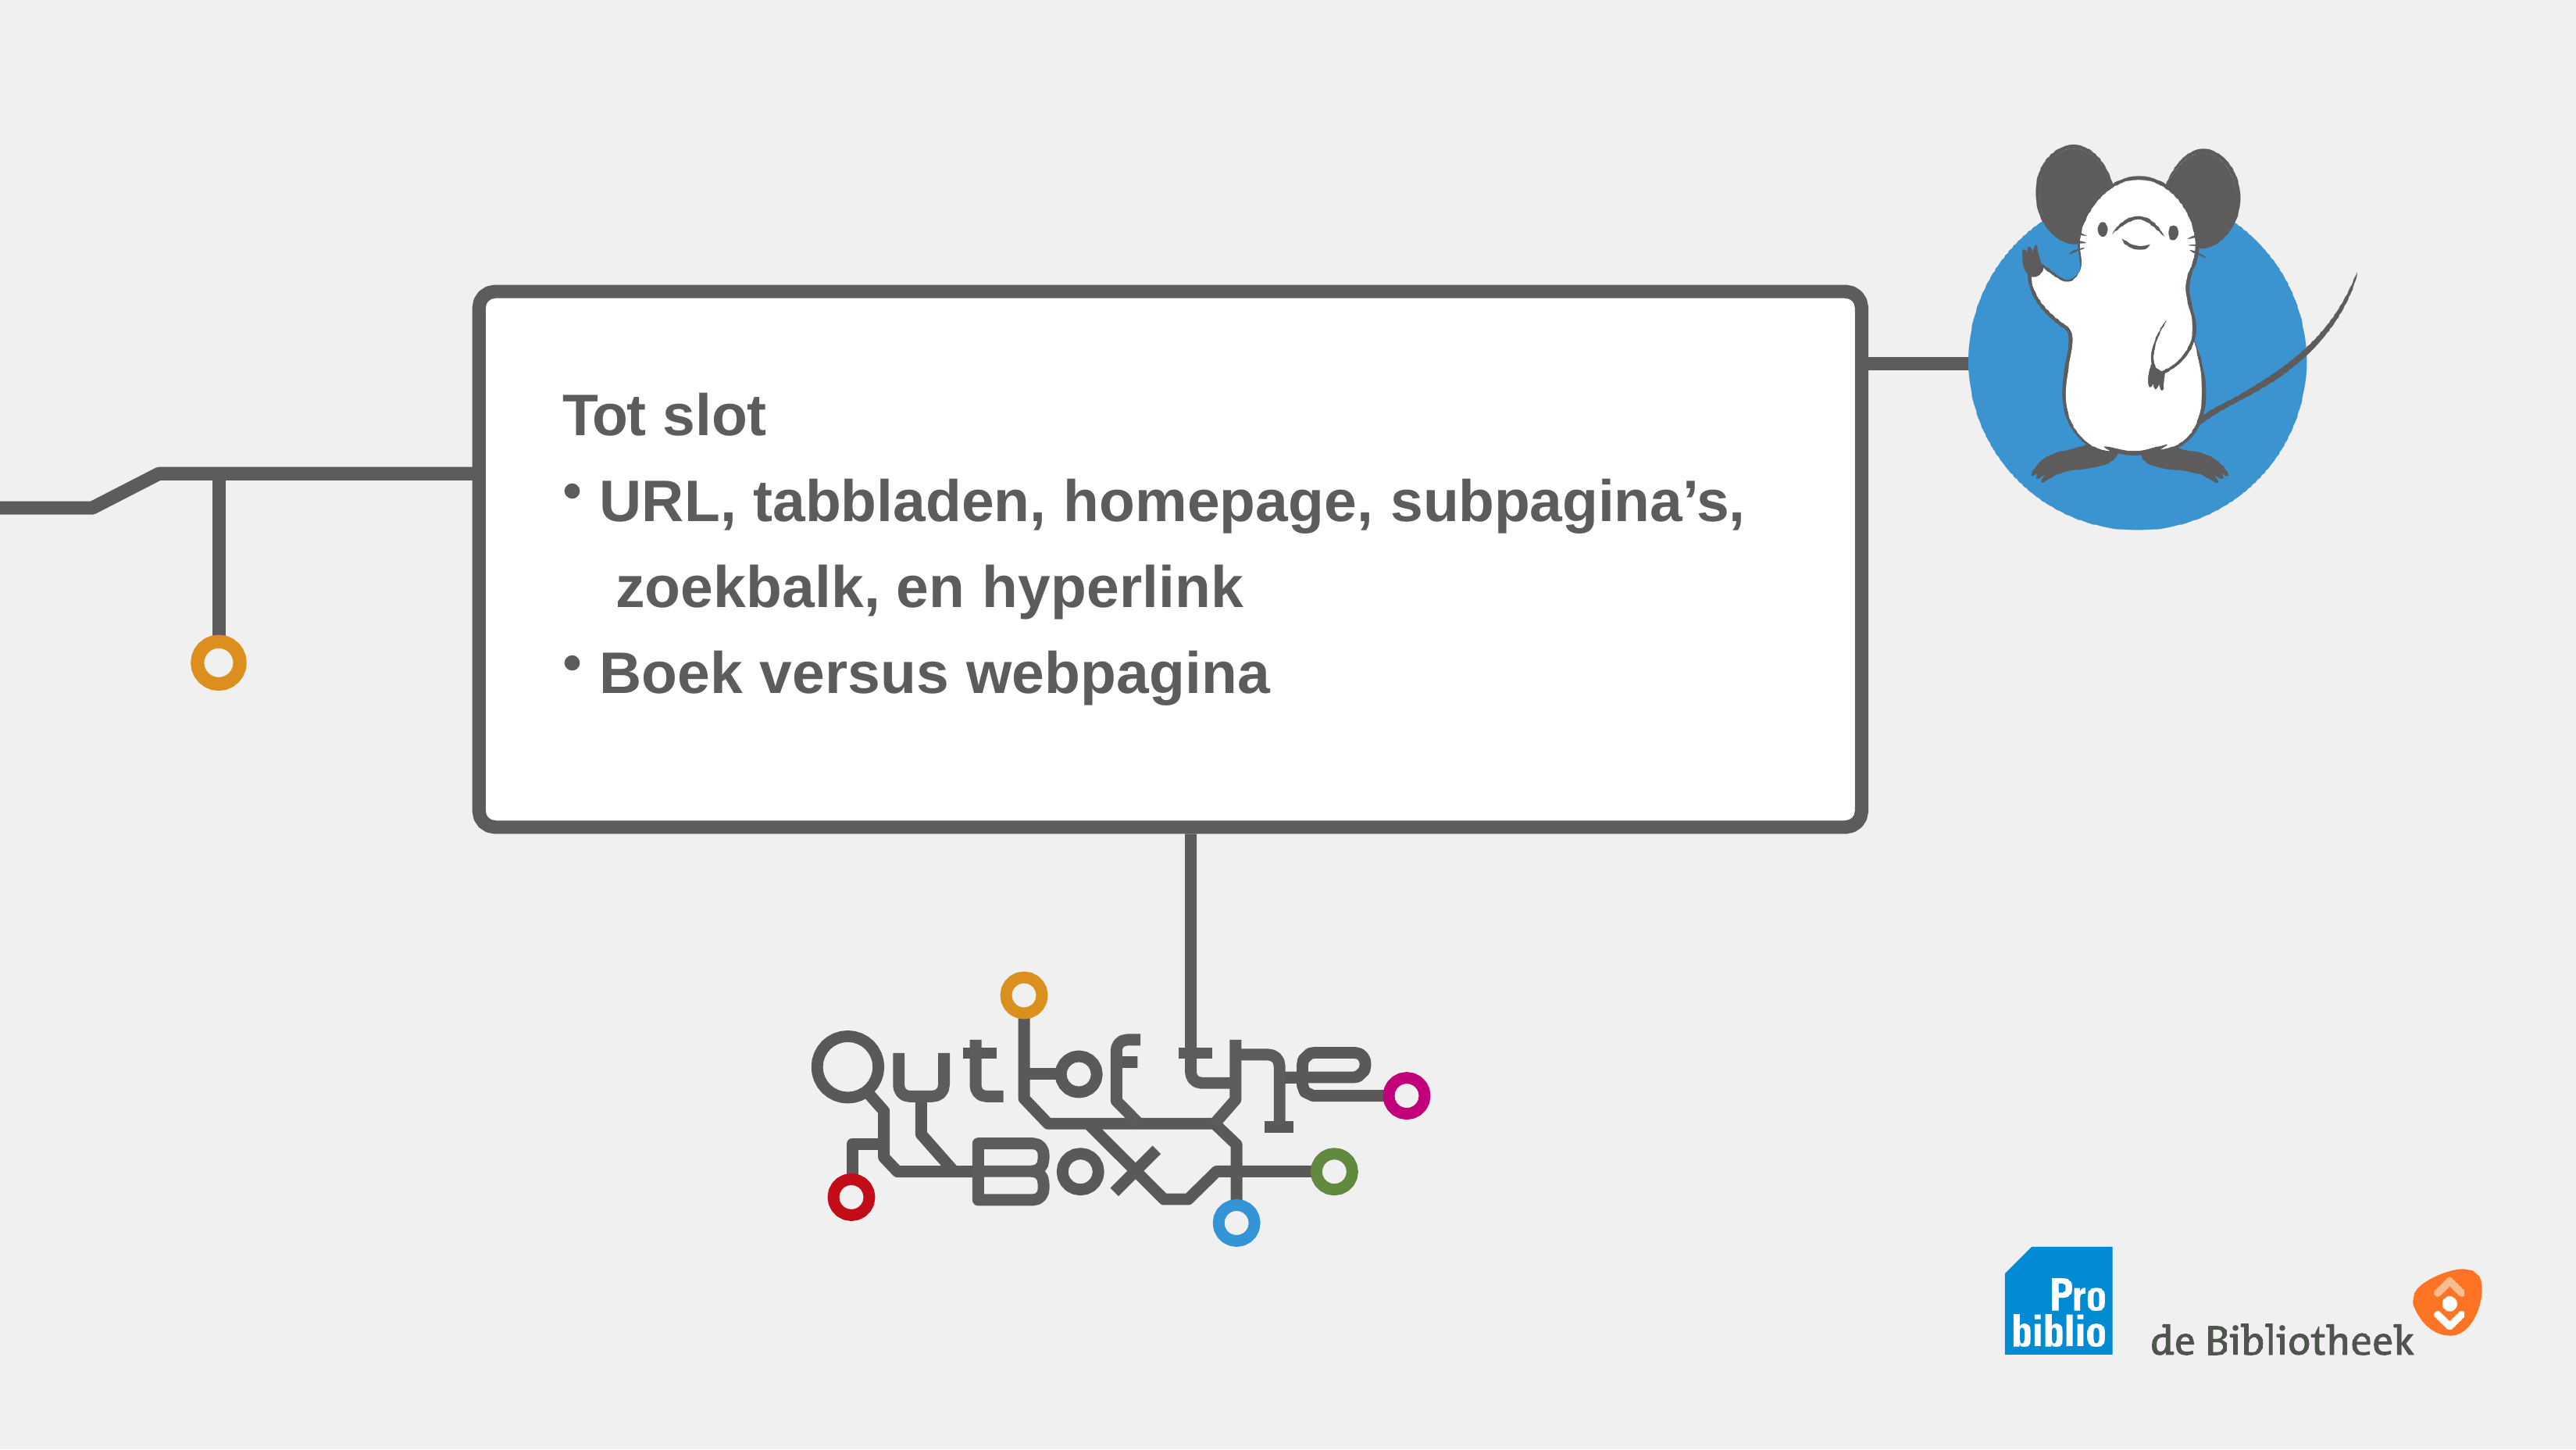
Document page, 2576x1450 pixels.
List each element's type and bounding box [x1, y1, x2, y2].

text_box [2151, 1323, 2175, 1355]
text_box [0, 121, 2390, 1248]
text_box [2175, 1333, 2195, 1355]
text_box [2004, 1256, 2113, 1355]
text_box [2207, 1269, 2482, 1356]
